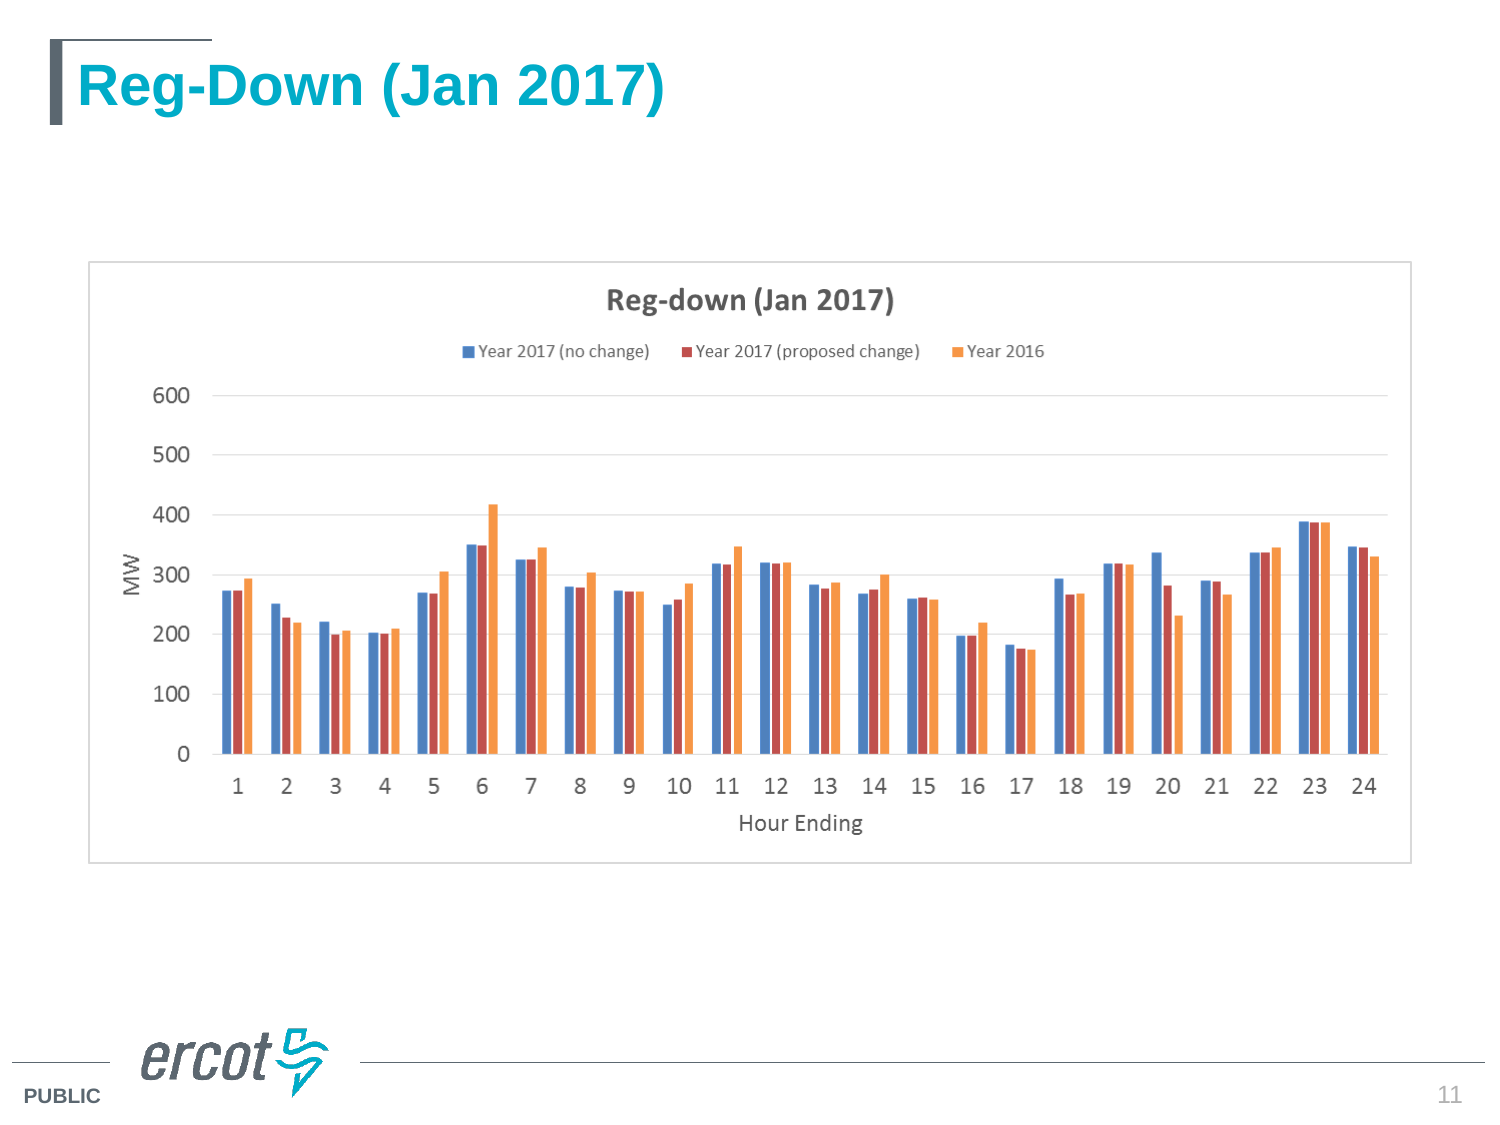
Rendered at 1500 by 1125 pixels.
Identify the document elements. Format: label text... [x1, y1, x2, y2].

title Reg-Down (Jan 2017) [62, 39, 1450, 228]
picture [137, 1024, 332, 1100]
slide_number 11 [1412, 1076, 1488, 1112]
picture [88, 261, 1412, 864]
